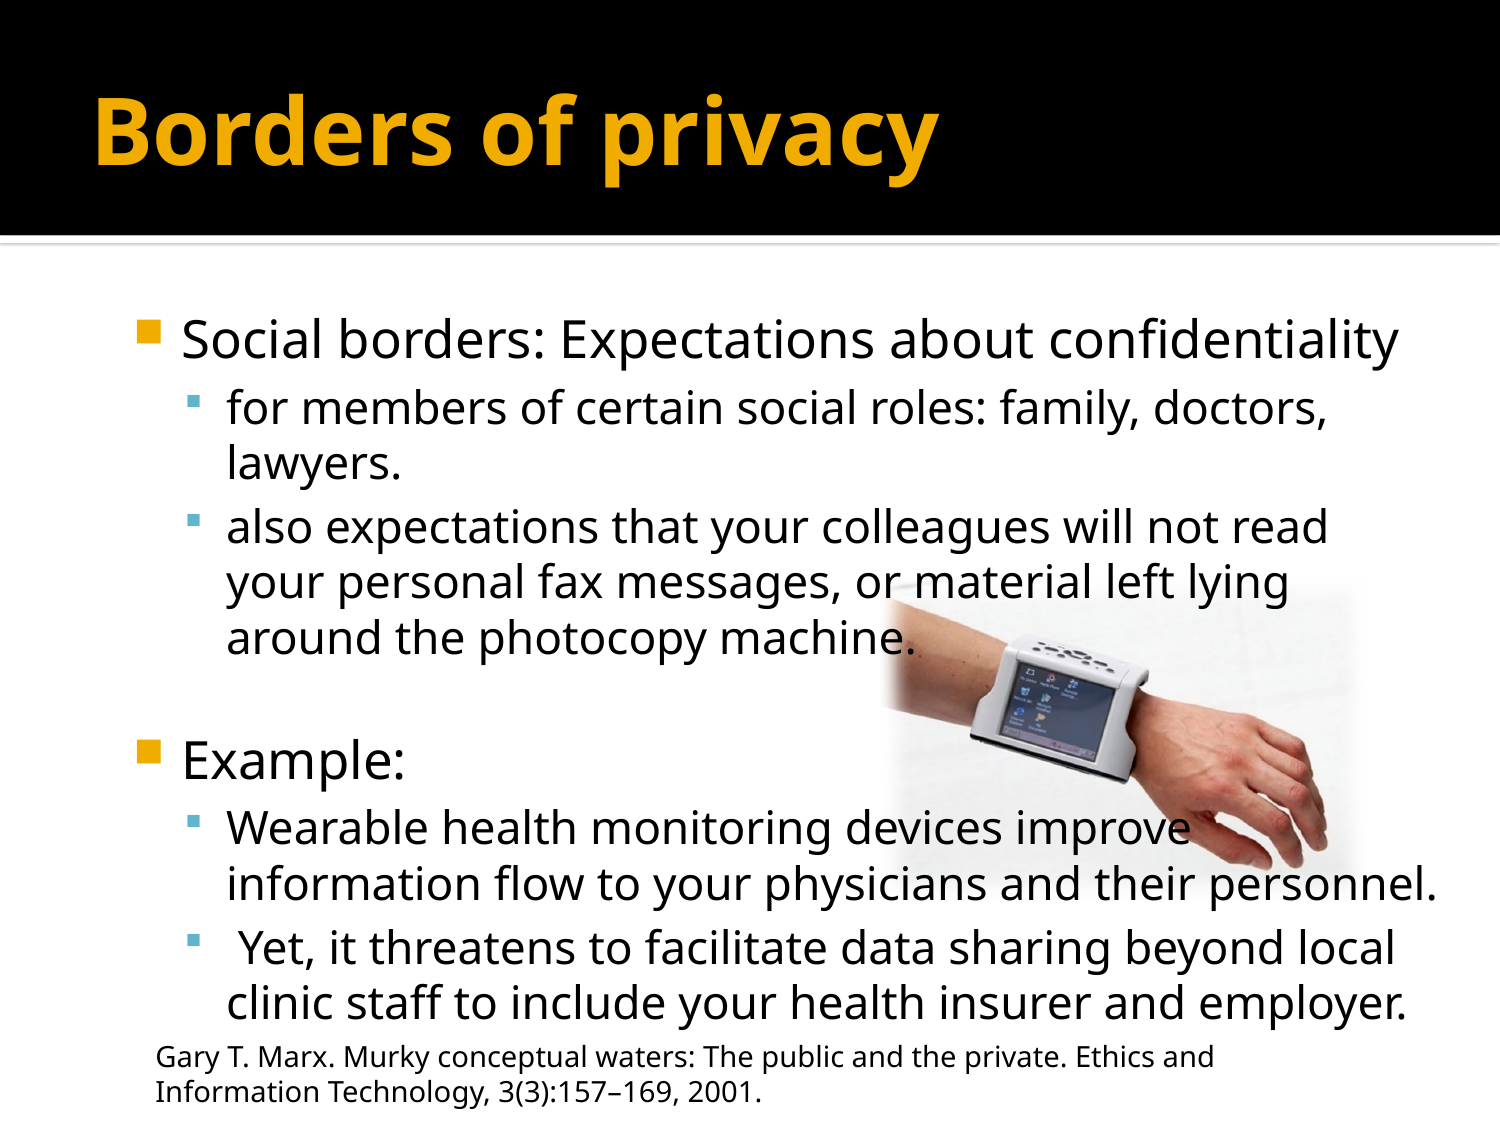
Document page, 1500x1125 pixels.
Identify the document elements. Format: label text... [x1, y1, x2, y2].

text_box Gary T. Marx. Murky conceptual waters: The public and the private. Ethics and Information Technology, 3(3):157–169, 2001. [140, 1031, 1395, 1116]
list Social borders: Expectations about confidentiality for members of certain social roles: family, doctors, lawyers. also expectations that your colleagues will not read your personal fax messages, or material left lying around the photocopy machine. Example: Wearable health monitoring devices improve information flow to your physicians and their personnel. Yet, it threatens to facilitate data sharing beyond local clinic staff to include your health insurer and employer. [105, 291, 1456, 1050]
picture [878, 574, 1370, 903]
title Borders of privacy [75, 25, 1425, 231]
